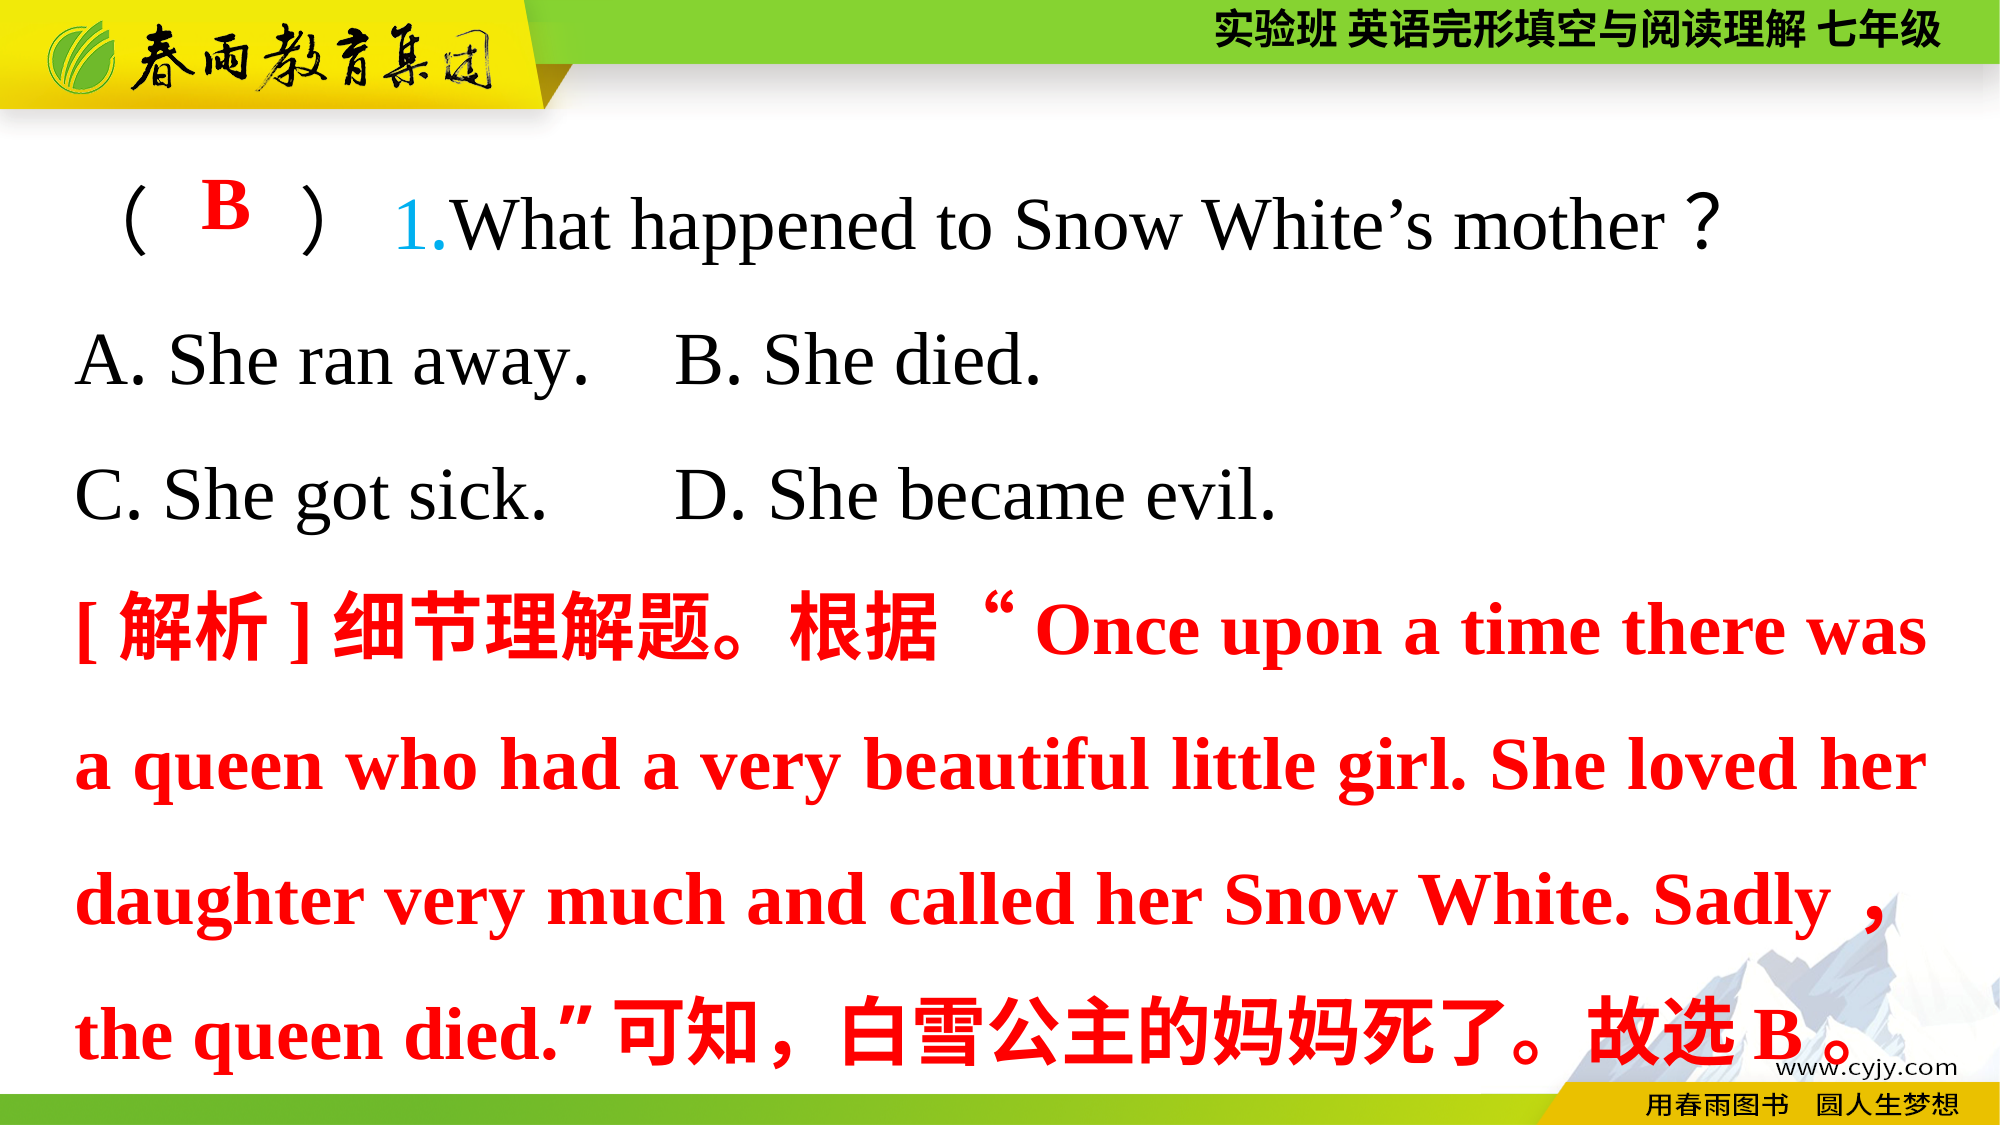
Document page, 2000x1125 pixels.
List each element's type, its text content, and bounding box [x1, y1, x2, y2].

picture [0, 0, 2000, 1125]
list （ ）1.What happened to Snow White’s mother？ A. She ran away. B. She died. C. She got sick. D. She became evil. [59, 122, 1944, 527]
text_box [解析]细节理解题。根据“Once upon a time there was a queen who had a very beautiful little girl. She loved her daughter very much and called her Snow White. Sadly， the queen died.”可知，白雪公主的妈妈死了。故选B。 [59, 527, 1944, 1083]
text_box B [186, 146, 267, 252]
